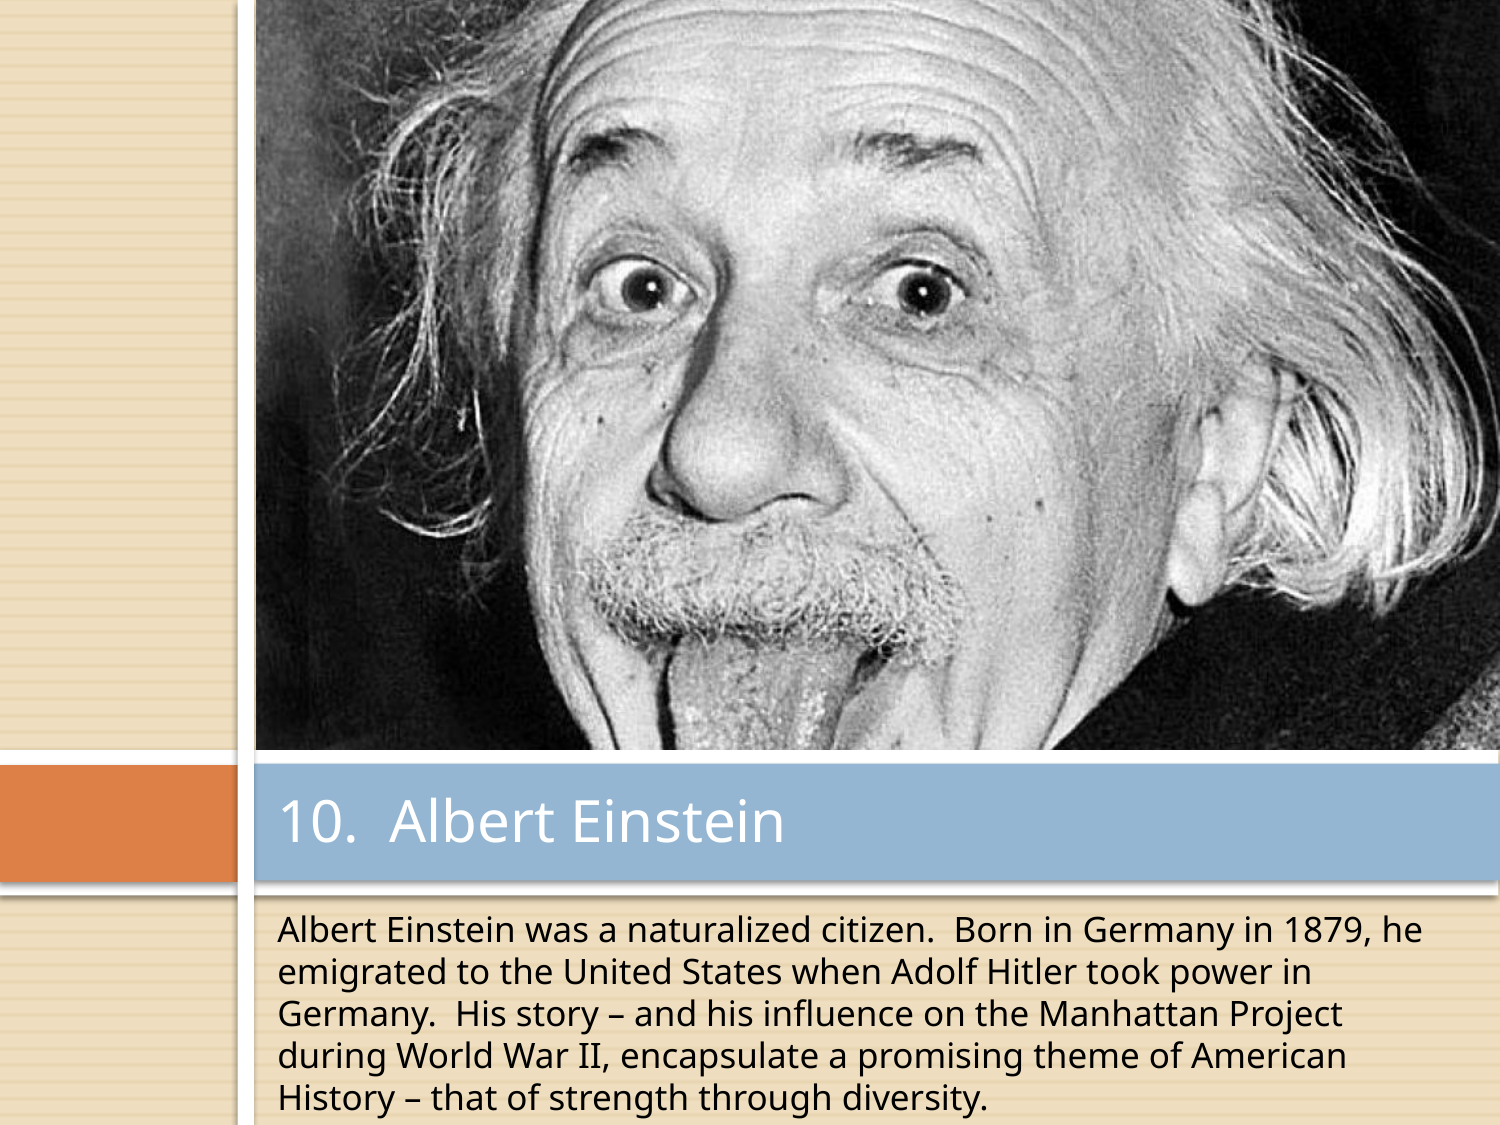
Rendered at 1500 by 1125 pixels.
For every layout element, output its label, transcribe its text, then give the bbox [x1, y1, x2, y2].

picture [255, 0, 1500, 750]
list Albert Einstein was a naturalized citizen. Born in Germany in 1879, he emigrated to the United States when Adolf Hitler took power in Germany. His story – and his influence on the Manhattan Project during World War II, encapsulate a promising theme of American History – that of strength through diversity. [262, 900, 1463, 1125]
title 10. Albert Einstein [262, 762, 1463, 875]
